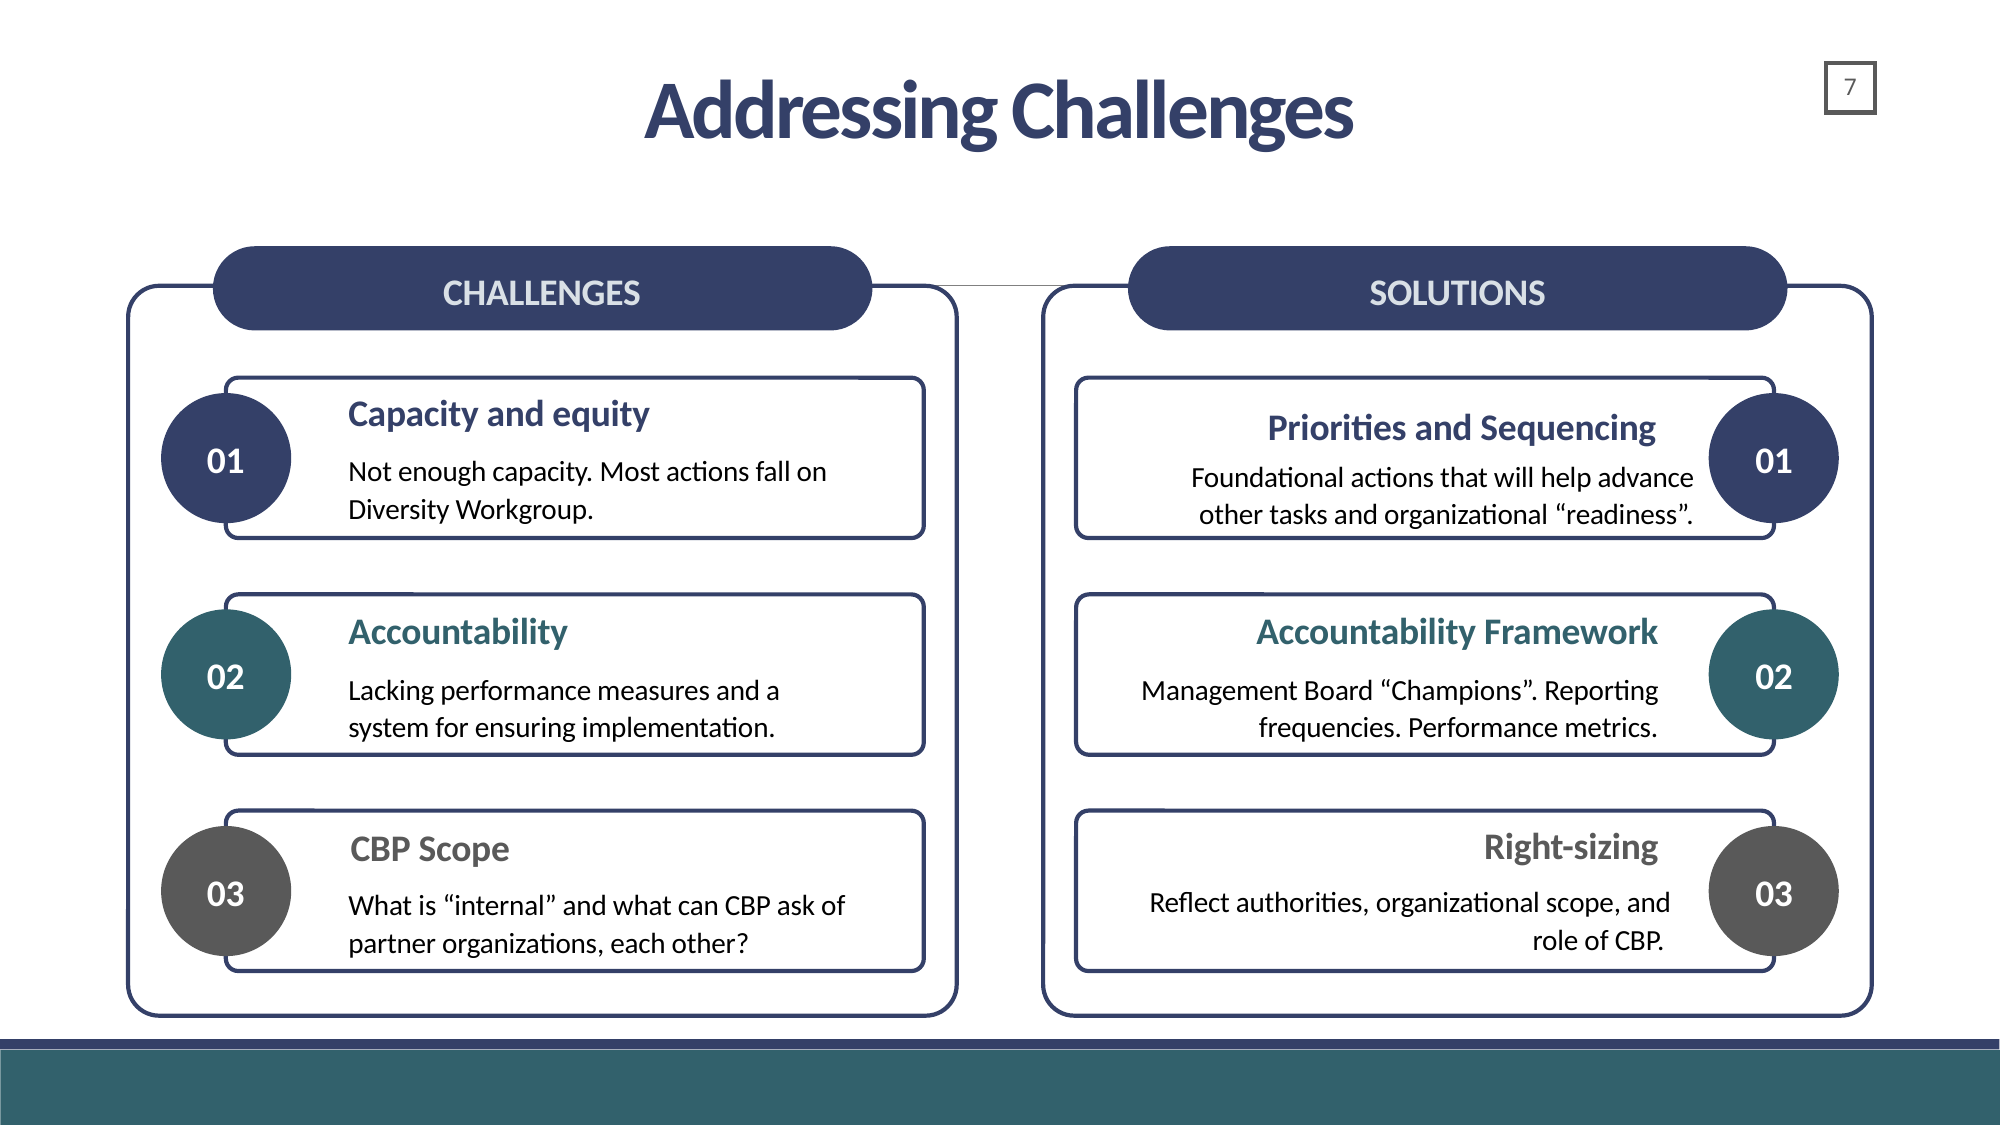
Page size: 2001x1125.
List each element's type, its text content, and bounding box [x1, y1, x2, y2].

text_box Addressing Challenges [125, 47, 1875, 163]
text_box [127, 245, 1873, 1017]
